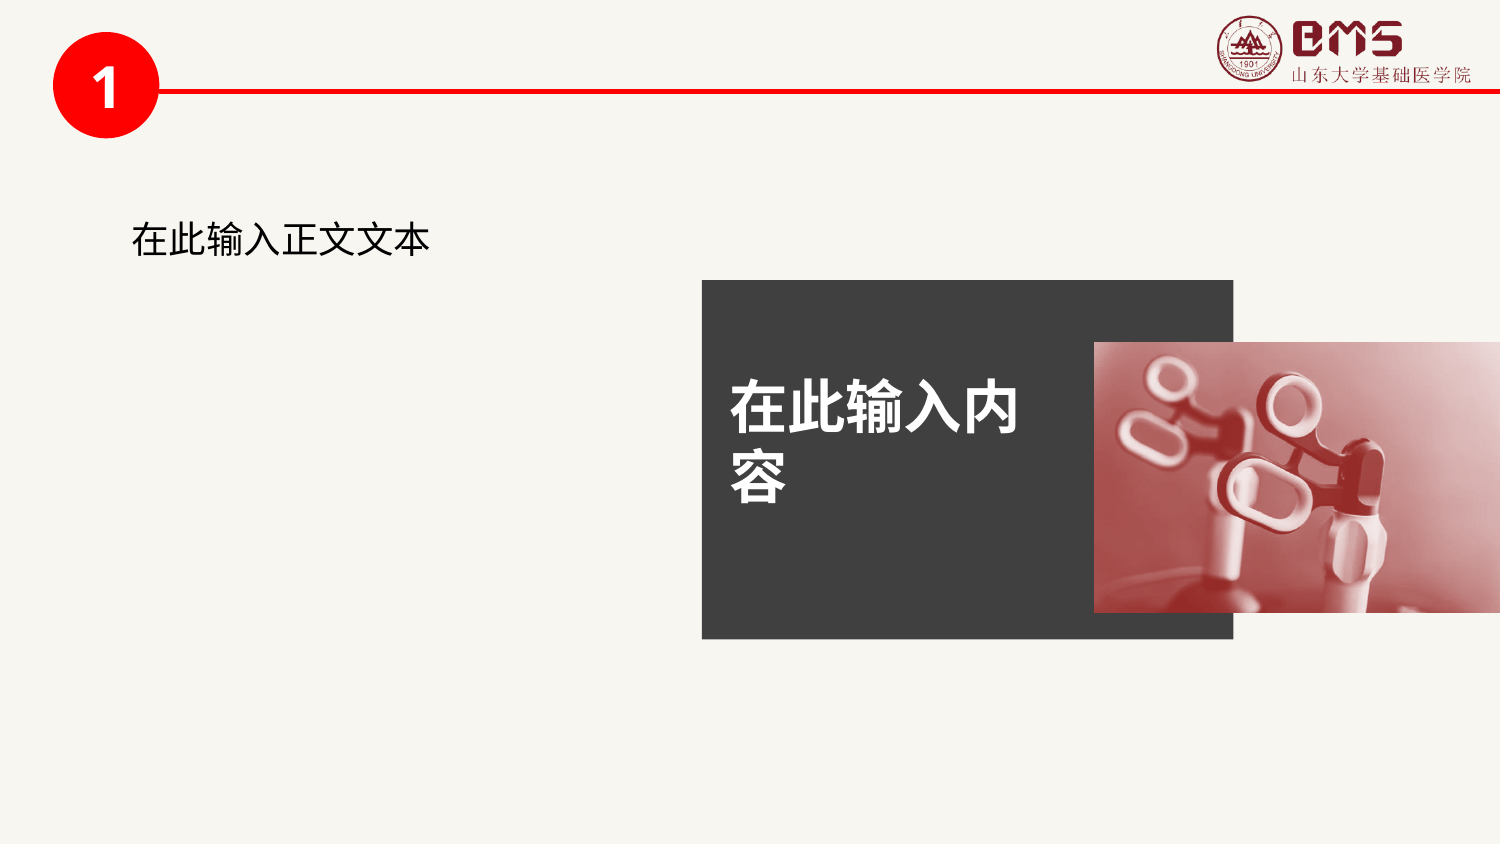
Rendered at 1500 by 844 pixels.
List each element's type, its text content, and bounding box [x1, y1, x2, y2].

text_box 在此输入正文文本 [41, 209, 680, 269]
text_box 1 [50, 29, 162, 141]
picture [1094, 341, 1500, 613]
picture [1198, 0, 1500, 116]
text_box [701, 279, 1234, 640]
